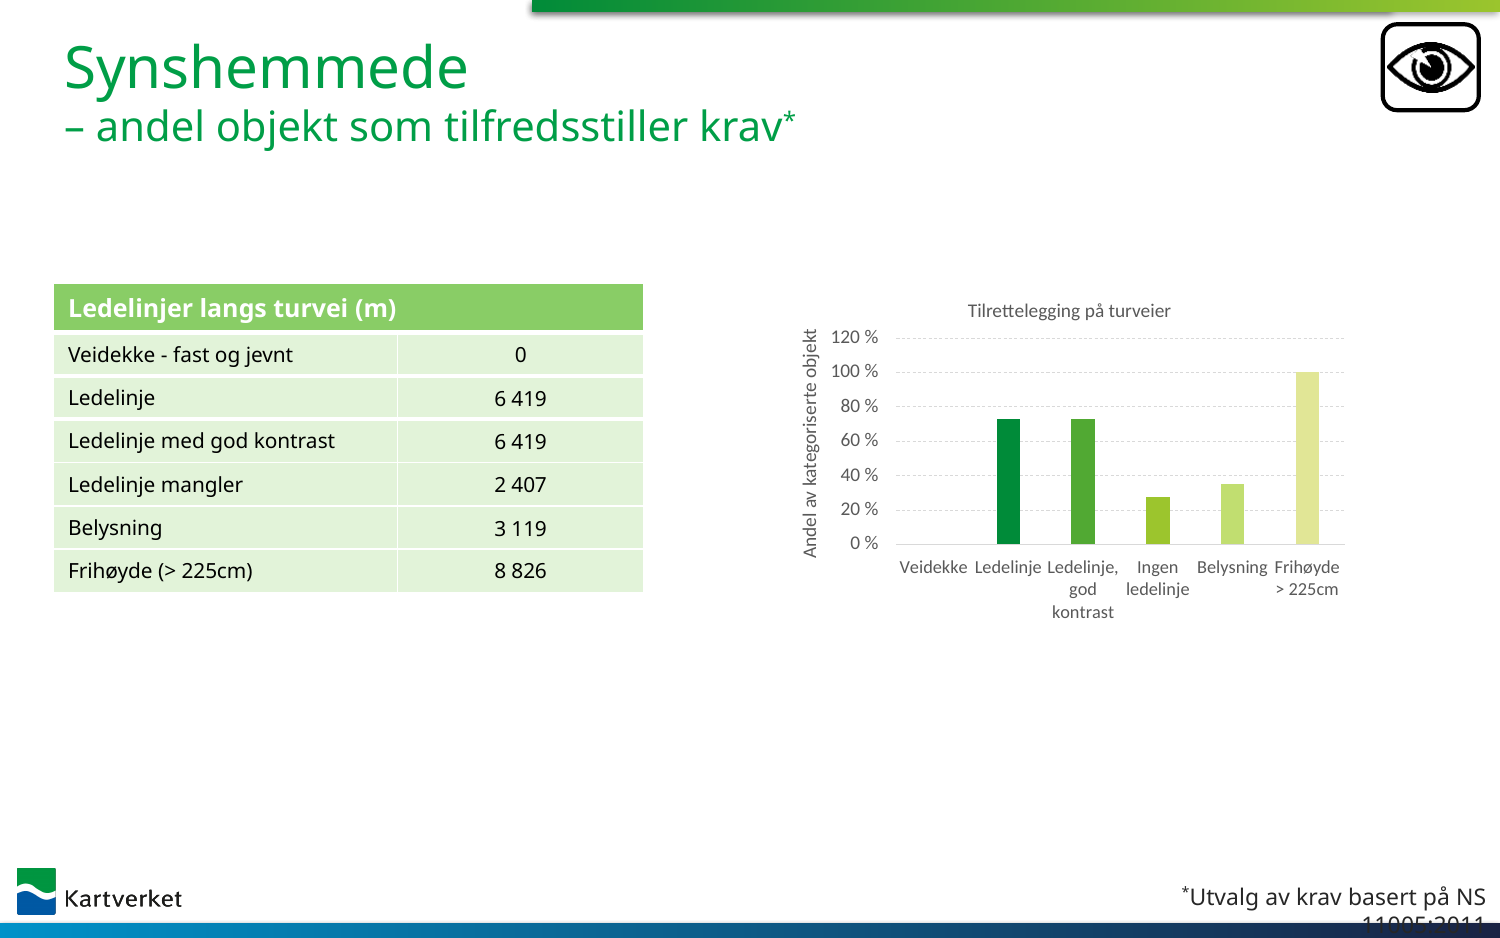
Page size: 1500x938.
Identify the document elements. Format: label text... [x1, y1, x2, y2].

table_cell 2 407 [398, 463, 643, 505]
picture [791, 291, 1348, 630]
table_cell 8 826 [398, 550, 643, 592]
table_cell 0 [398, 335, 643, 374]
table_cell Frihøyde (> 225cm) [54, 550, 397, 592]
table_header Ledelinjer langs turvei (m) [54, 284, 643, 330]
table_cell Belysning [54, 507, 397, 548]
table_cell Ledelinje mangler [54, 463, 397, 505]
text_box *Utvalg av krav basert på NS 11005:2011 [1068, 873, 1500, 938]
table_cell 6 419 [398, 421, 643, 462]
table_cell 6 419 [398, 378, 643, 417]
table_cell Ledelinje [54, 378, 397, 417]
table_cell Ledelinje med god kontrast [54, 421, 397, 462]
text_box Synshemmede – andel objekt som tilfredsstiller krav* [49, 24, 1431, 158]
table_cell Veidekke - fast og jevnt [54, 335, 397, 374]
table_cell 3 119 [398, 507, 643, 548]
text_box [1382, 24, 1480, 111]
